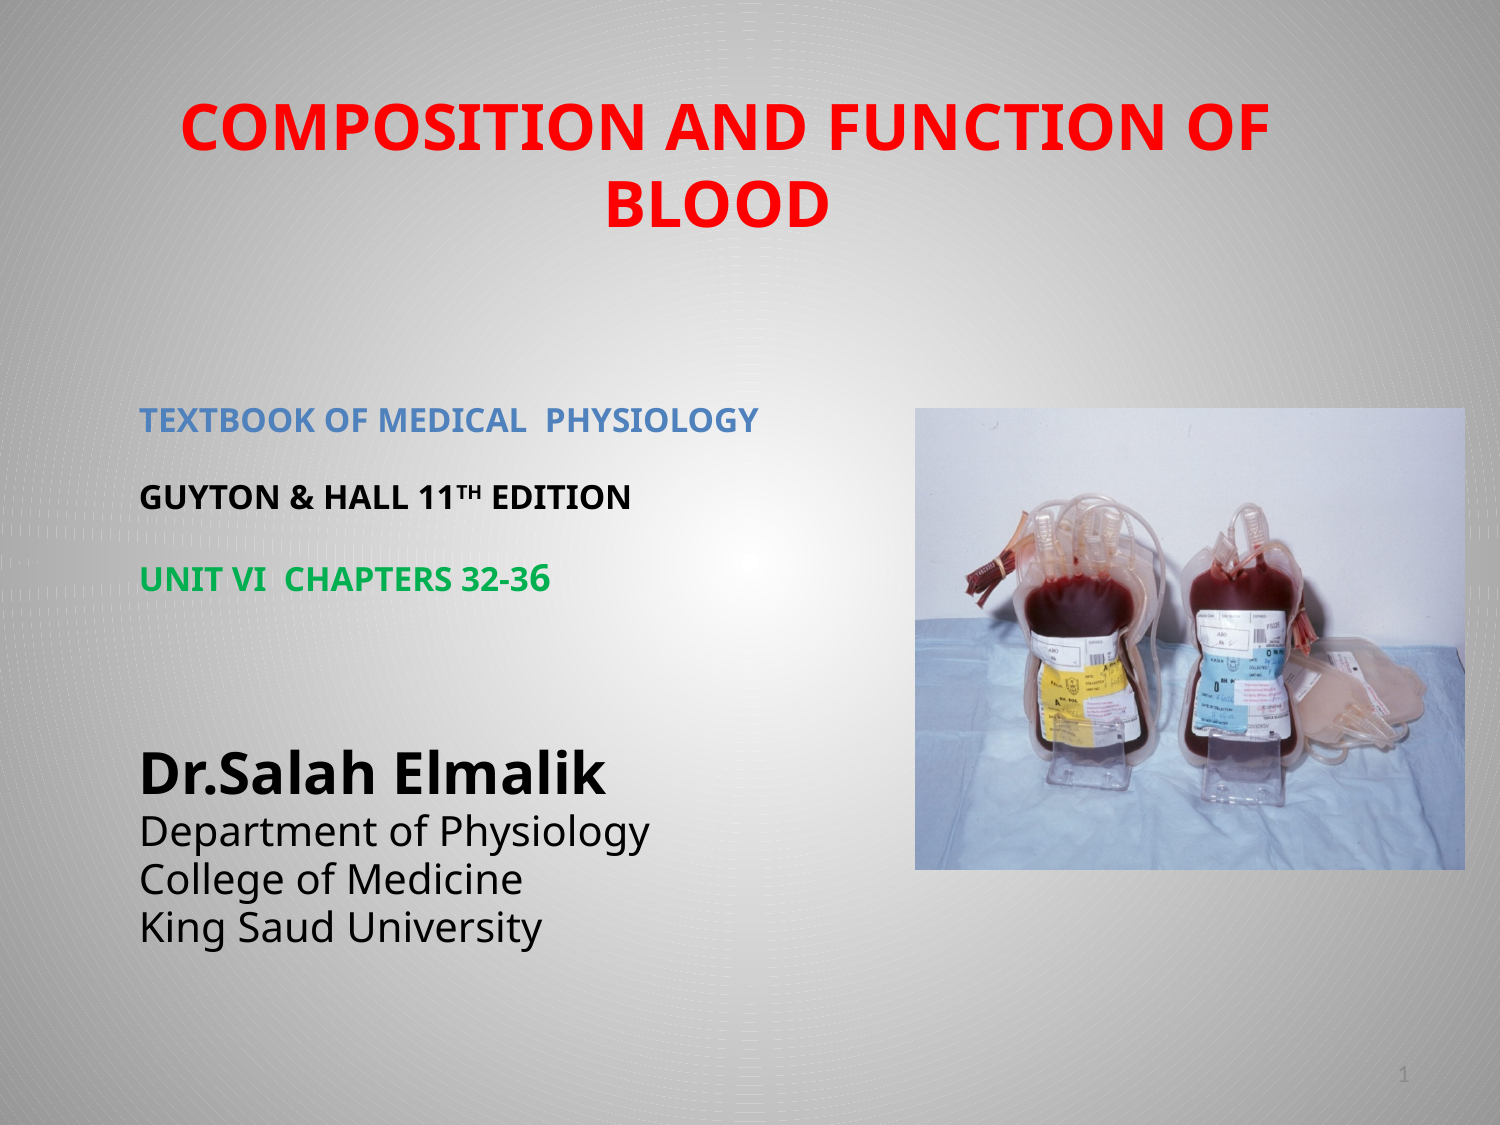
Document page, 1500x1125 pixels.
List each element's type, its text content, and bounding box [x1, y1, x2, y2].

picture [915, 408, 1465, 870]
title COMPOSITION AND FUNCTION OF BLOOD [88, 78, 1364, 326]
slide_number 1 [1074, 1042, 1425, 1103]
subtitle TEXTBOOK OF MEDICAL PHYSIOLOGY GUYTON & HALL 11TH EDITION UNIT VI CHAPTERS 32-36 Dr.Salah Elmalik Department of Physiology College of Medicine King Saud University [123, 314, 1337, 1065]
